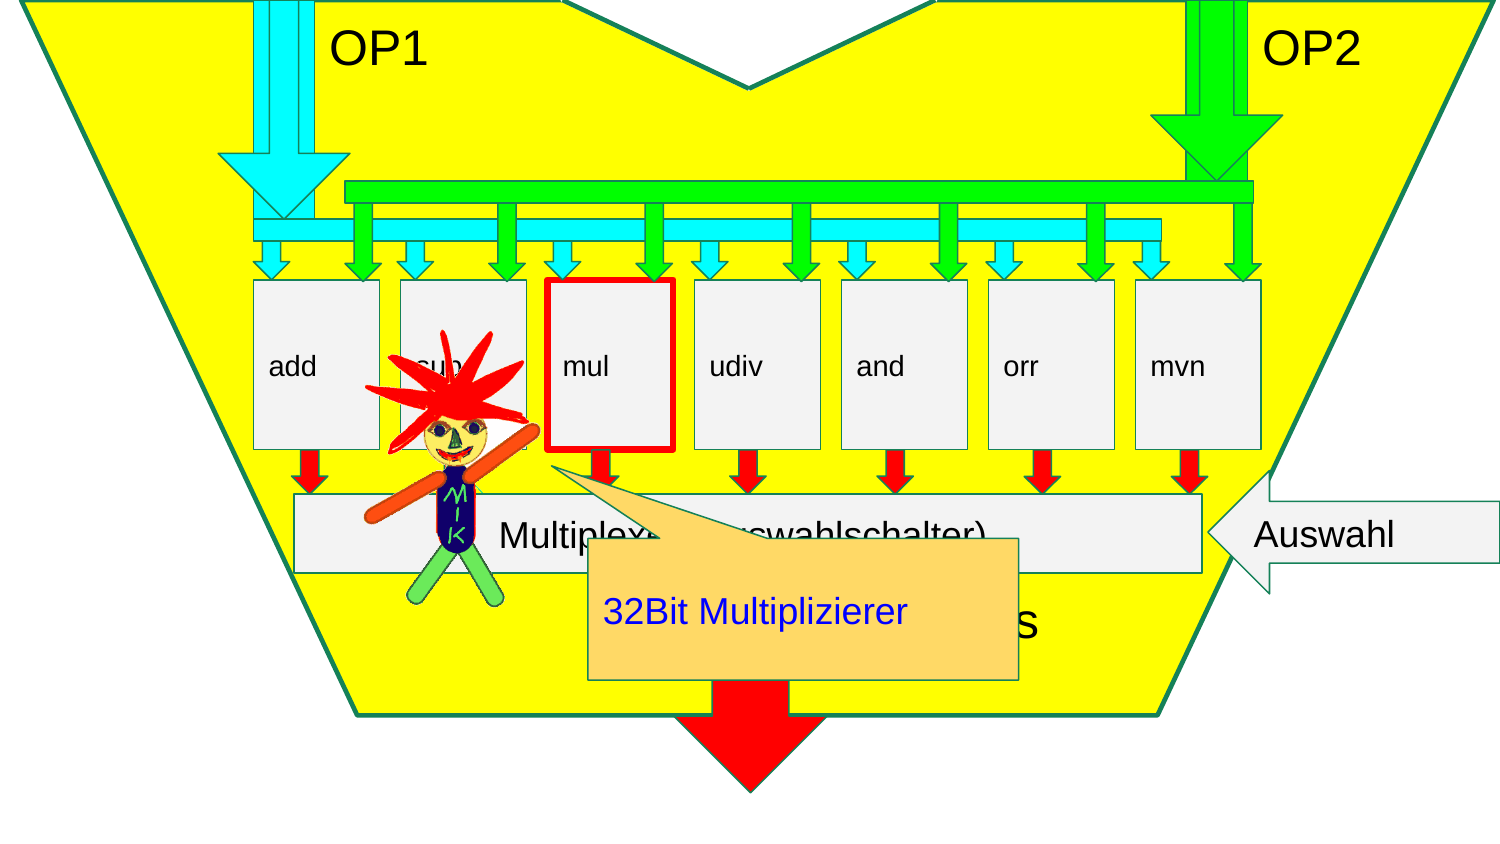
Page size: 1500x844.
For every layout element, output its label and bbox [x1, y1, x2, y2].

text_box [344, 180, 1262, 282]
text_box [681, 724, 820, 793]
text_box [253, 218, 339, 280]
text_box [555, 449, 1209, 574]
picture [344, 322, 552, 615]
text_box [253, 287, 1262, 450]
text_box [291, 449, 339, 574]
text_box [20, 0, 1494, 716]
